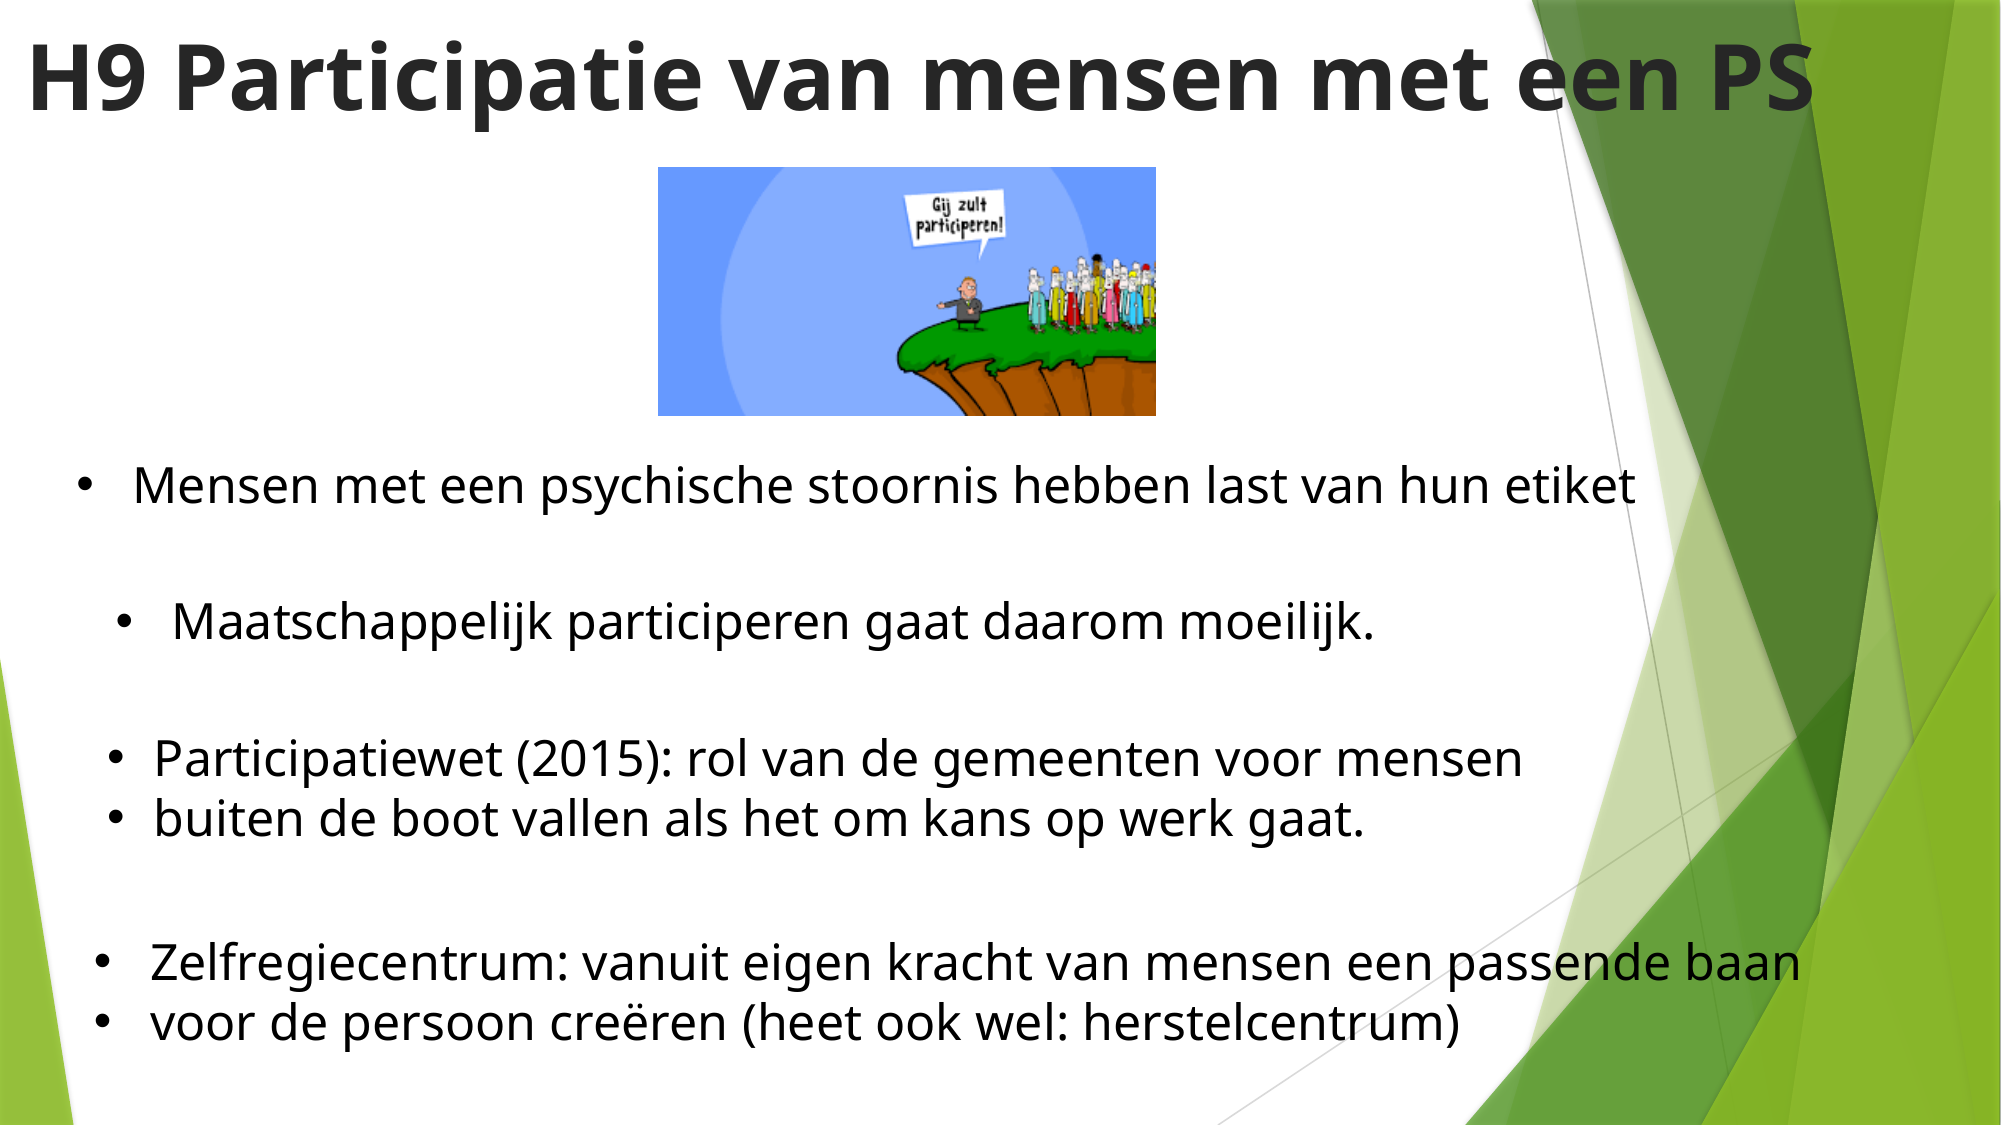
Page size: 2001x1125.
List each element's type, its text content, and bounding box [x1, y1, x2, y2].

text_box H9 Participatie van mensen met een PS [0, 10, 1986, 136]
text_box Mensen met een psychische stoornis hebben last van hun etiket [61, 446, 1653, 581]
text_box Zelfregiecentrum: vanuit eigen kracht van mensen een passende baan voor de persoon creëren (heet ook wel: herstelcentrum) [78, 922, 1832, 1058]
picture [658, 166, 1157, 417]
text_box Maatschappelijk participeren gaat daarom moeilijk. [100, 582, 1405, 718]
text_box Participatiewet (2015): rol van de gemeenten voor mensen buiten de boot vallen als het om kans op werk gaat. [92, 718, 1553, 854]
